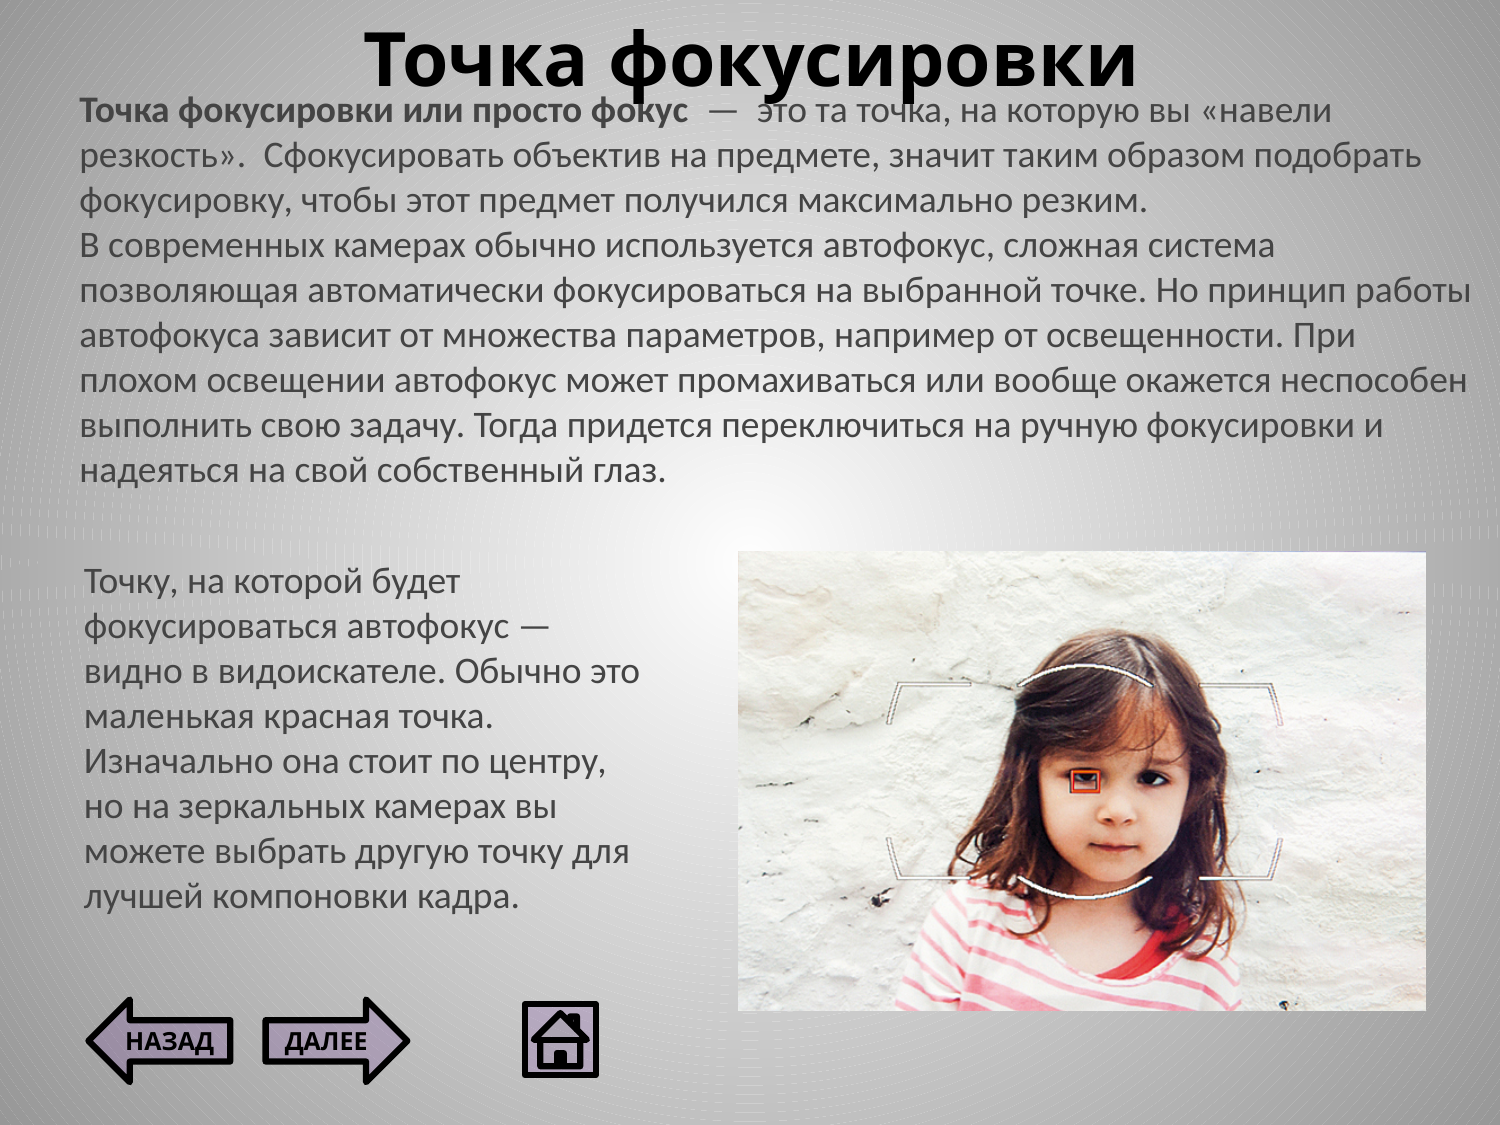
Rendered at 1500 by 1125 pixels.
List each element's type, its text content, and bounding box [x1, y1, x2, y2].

title Точка фокусировки [76, 0, 1427, 78]
text_box Точку, на которой будет фокусироваться автофокус — видно в видоискателе. Обычно это маленькая красная точка. Изначально она стоит по центру, но на зеркальных камерах вы можете выбрать другую точку для лучшей компоновки кадра. [69, 549, 668, 924]
text_box ДАЛЕЕ [263, 997, 410, 1085]
picture [737, 550, 1426, 1011]
text_box [523, 1002, 598, 1077]
text_box НАЗАД [86, 997, 233, 1085]
text_box Точка фокусировки или просто фокус — это та точка, на которую вы «навели резкость». Сфокусировать объектив на предмете, значит таким образом подобрать фокусировку, чтобы этот предмет получился максимально резким. В современных камерах обычно используется автофокус, сложная система позволяющая автоматически фокусироваться на выбранной точке. Но принцип работы автофокуса зависит от множества параметров, например от освещенности. При плохом освещении автофокус может промахиваться или вообще окажется неспособен выполнить свою задачу. Тогда придется переключиться на ручную фокусировки и надеяться на свой собственный глаз. [64, 78, 1496, 498]
